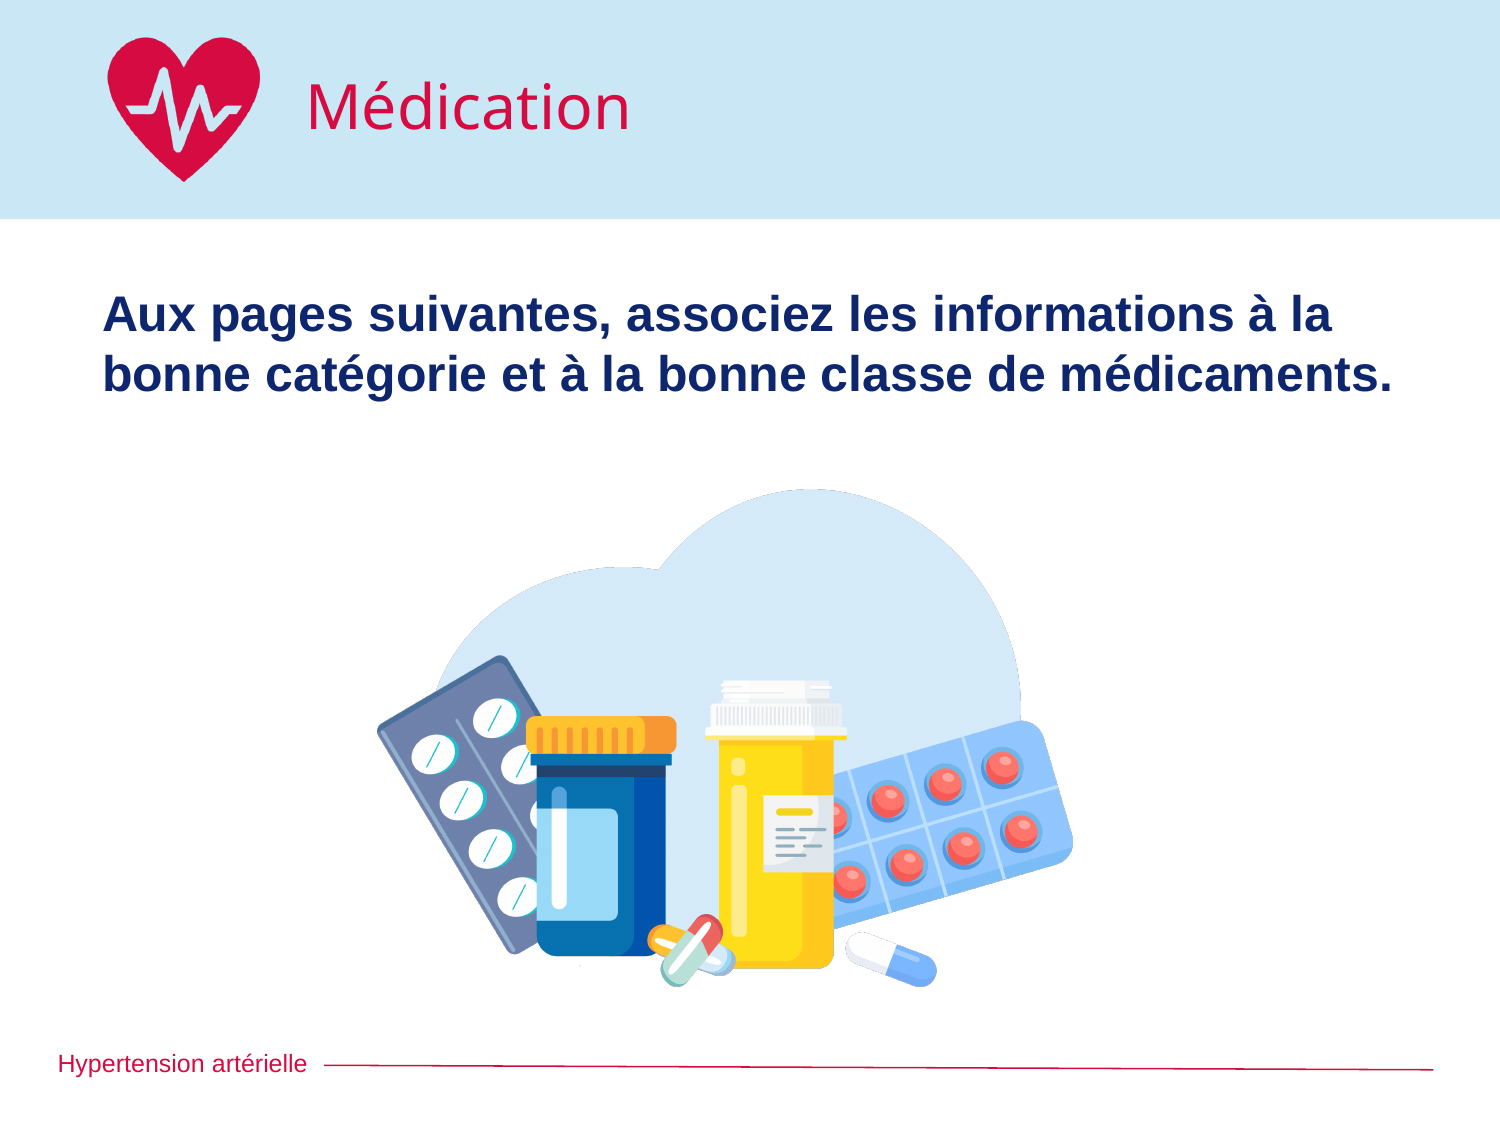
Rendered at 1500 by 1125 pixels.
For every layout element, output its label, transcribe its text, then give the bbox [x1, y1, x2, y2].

title Médication [295, 59, 1465, 160]
picture [377, 489, 1073, 988]
list Hypertension artérielle [42, 1043, 325, 1080]
picture [76, 2, 291, 217]
text_box Aux pages suivantes, associez les informations à la bonne catégorie et à la bonne classe de médicaments. [87, 273, 1422, 409]
